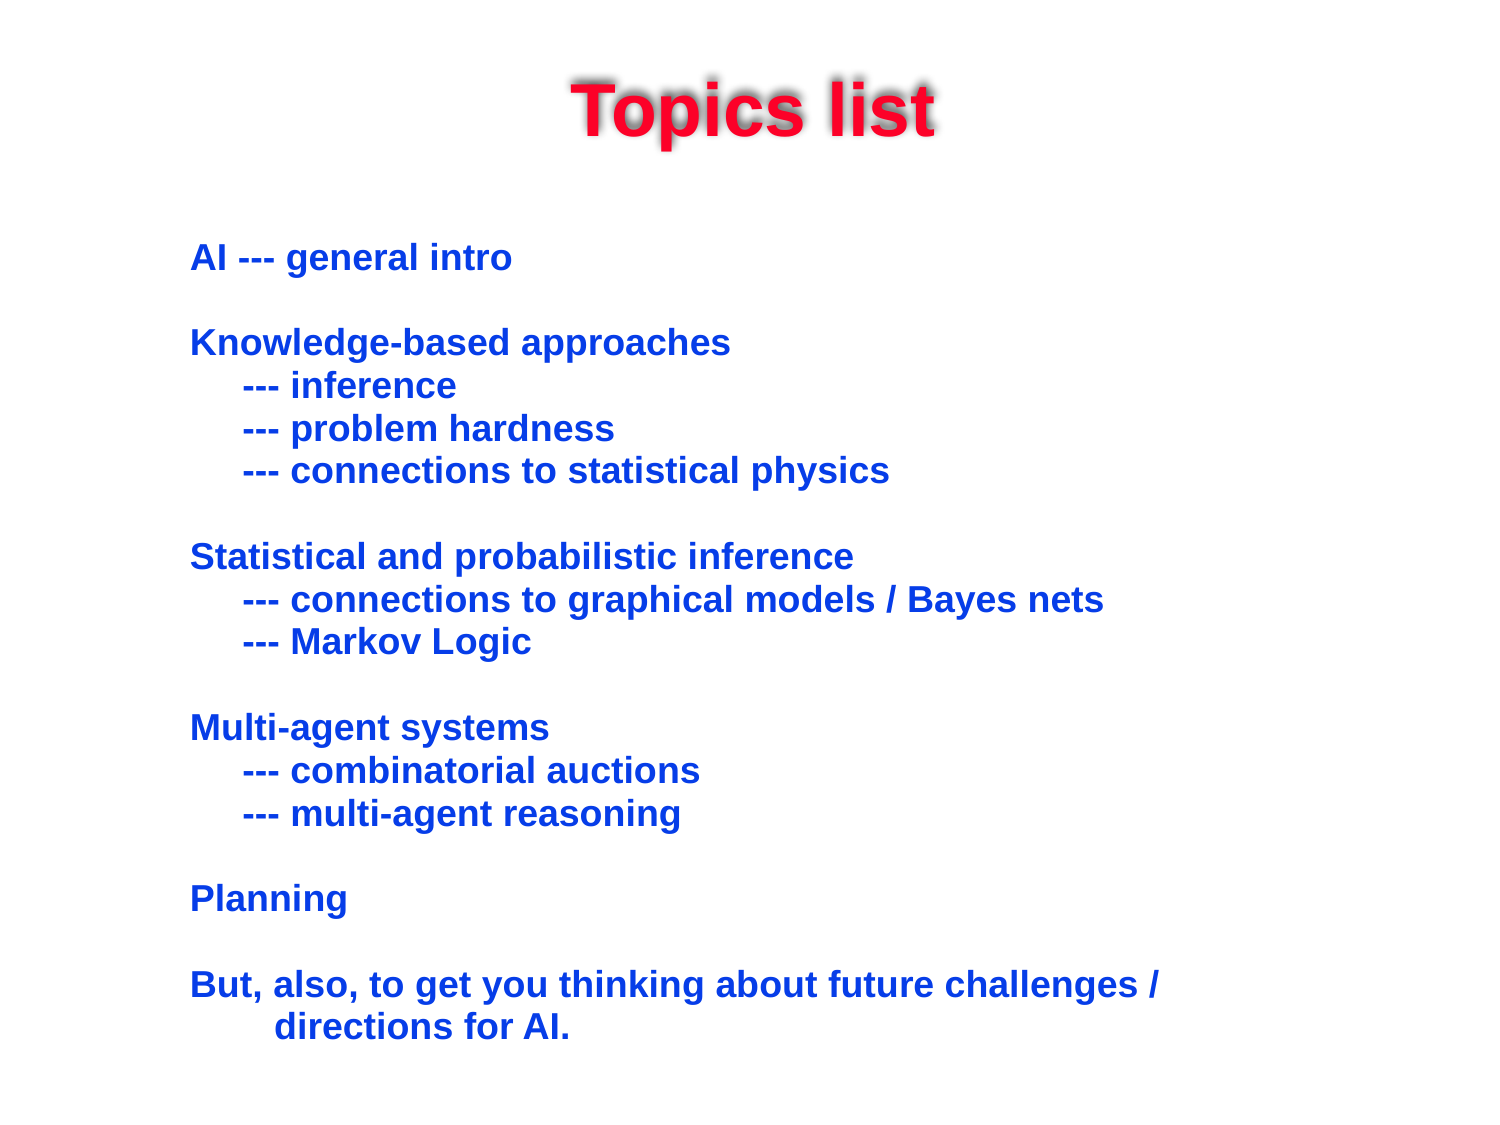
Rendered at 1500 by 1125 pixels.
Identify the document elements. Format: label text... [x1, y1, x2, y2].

title Topics list [163, 37, 1344, 186]
list AI --- general intro Knowledge-based approaches --- inference --- problem hardness --- connections to statistical physics Statistical and probabilistic inference --- connections to graphical models / Bayes nets --- Markov Logic Multi-agent systems --- combinatorial auctions --- multi-agent reasoning Planning But, also, to get you thinking about future challenges / directions for AI. [174, 237, 1363, 1125]
